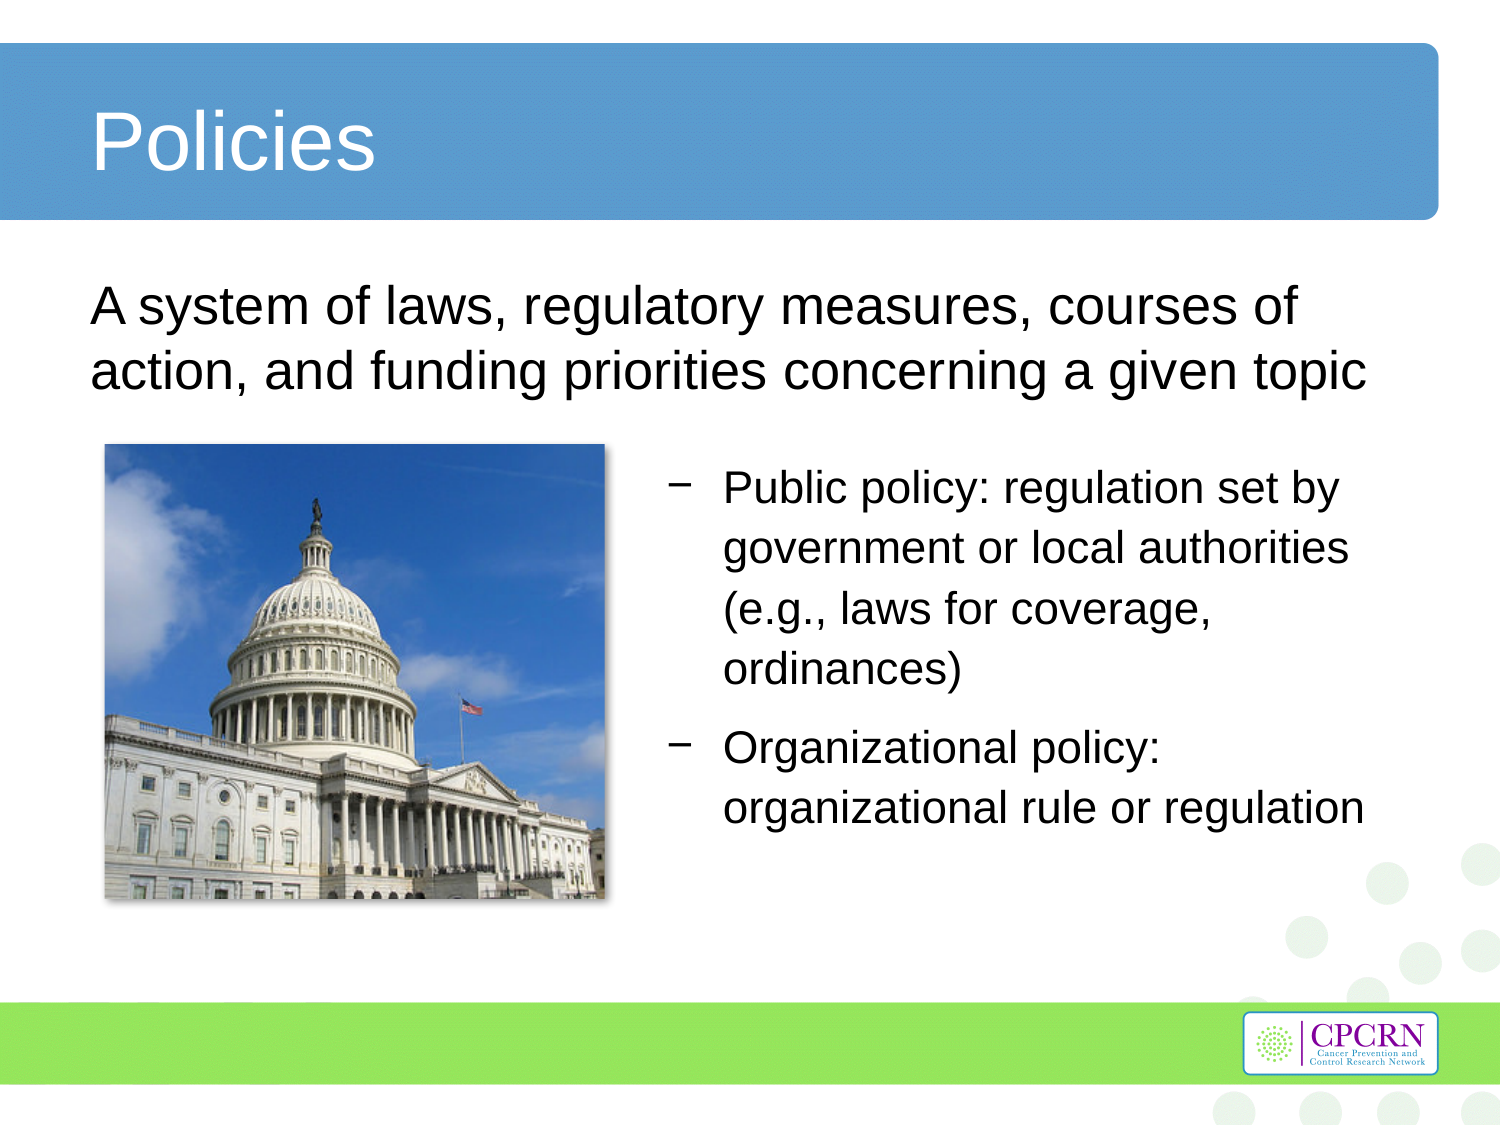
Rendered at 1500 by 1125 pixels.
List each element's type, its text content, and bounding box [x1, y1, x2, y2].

text_box Public policy: regulation set by government or local authorities (e.g., laws for coverage, ordinances) Organizational policy: organizational rule or regulation [576, 444, 1438, 950]
title Policies [75, 43, 1500, 231]
picture [0, 0, 1500, 1125]
list A system of laws, regulatory measures, courses of action, and funding priorities concerning a given topic [75, 262, 1445, 1005]
